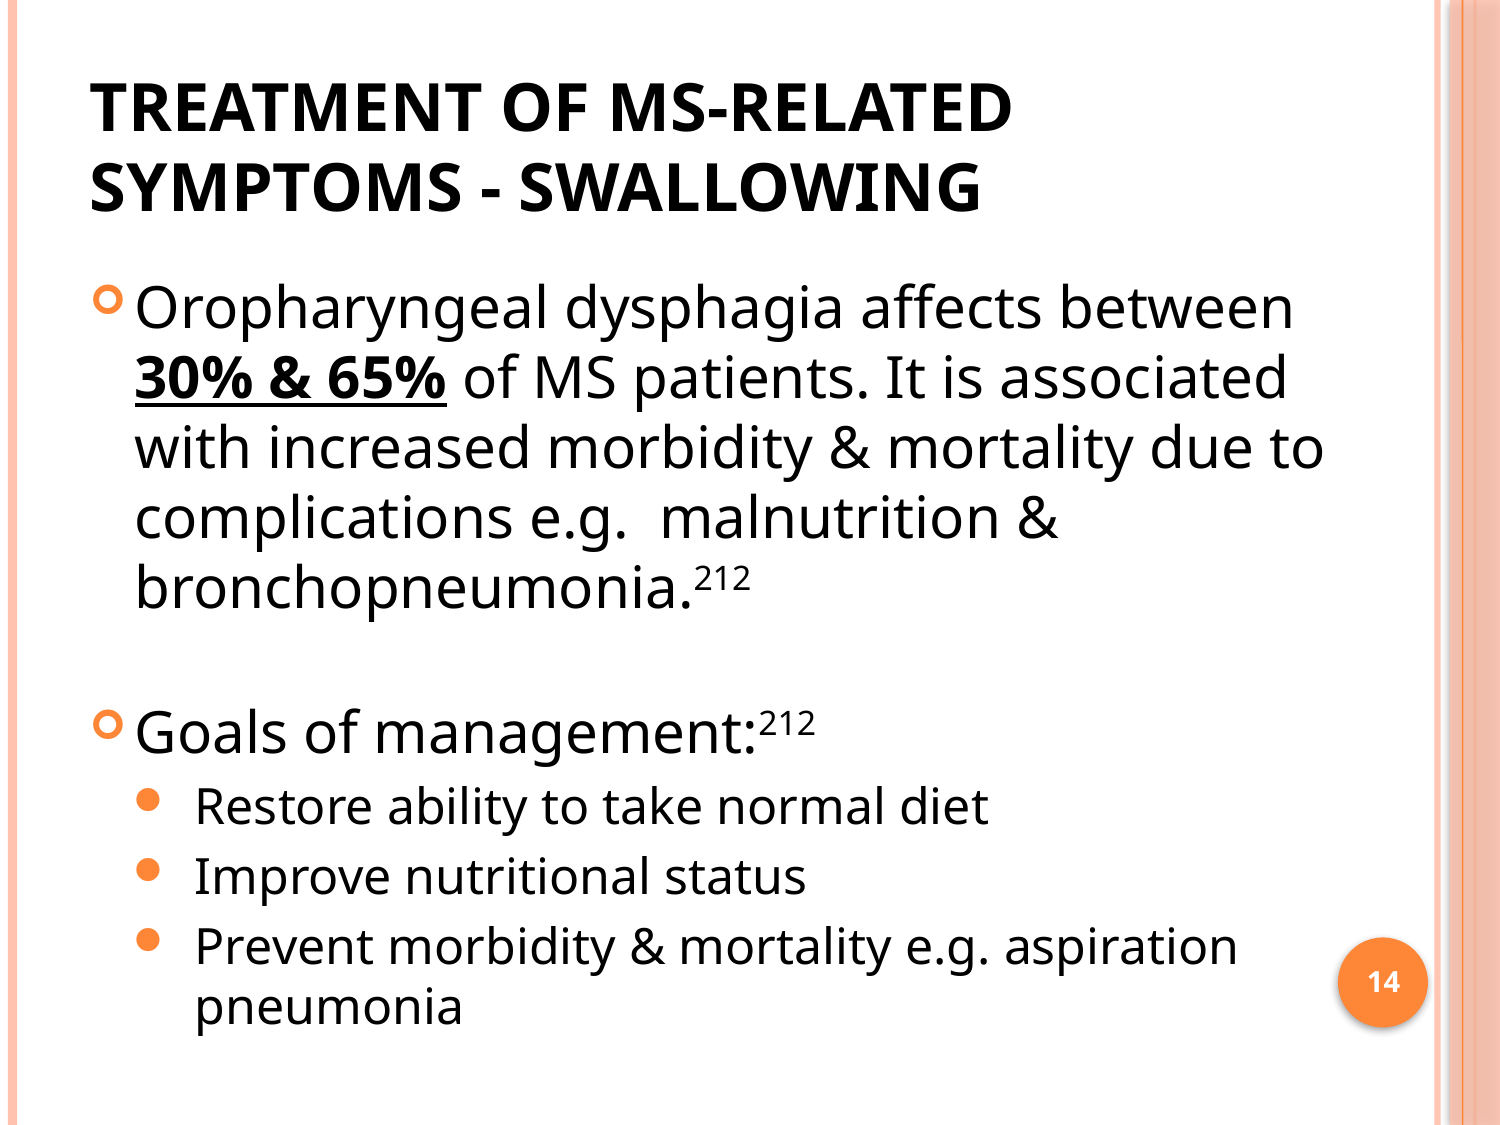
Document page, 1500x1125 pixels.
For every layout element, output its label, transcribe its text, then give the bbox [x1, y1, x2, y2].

title Treatment of MS-related symptoms - Swallowing [75, 45, 1405, 233]
list Oropharyngeal dysphagia affects between 30% & 65% of MS patients. It is associated with increased morbidity & mortality due to complications e.g. malnutrition & bronchopneumonia.212 Goals of management:212 Restore ability to take normal diet Improve nutritional status Prevent morbidity & mortality e.g. aspiration pneumonia [75, 262, 1370, 1062]
slide_number 14 [1333, 940, 1434, 1027]
